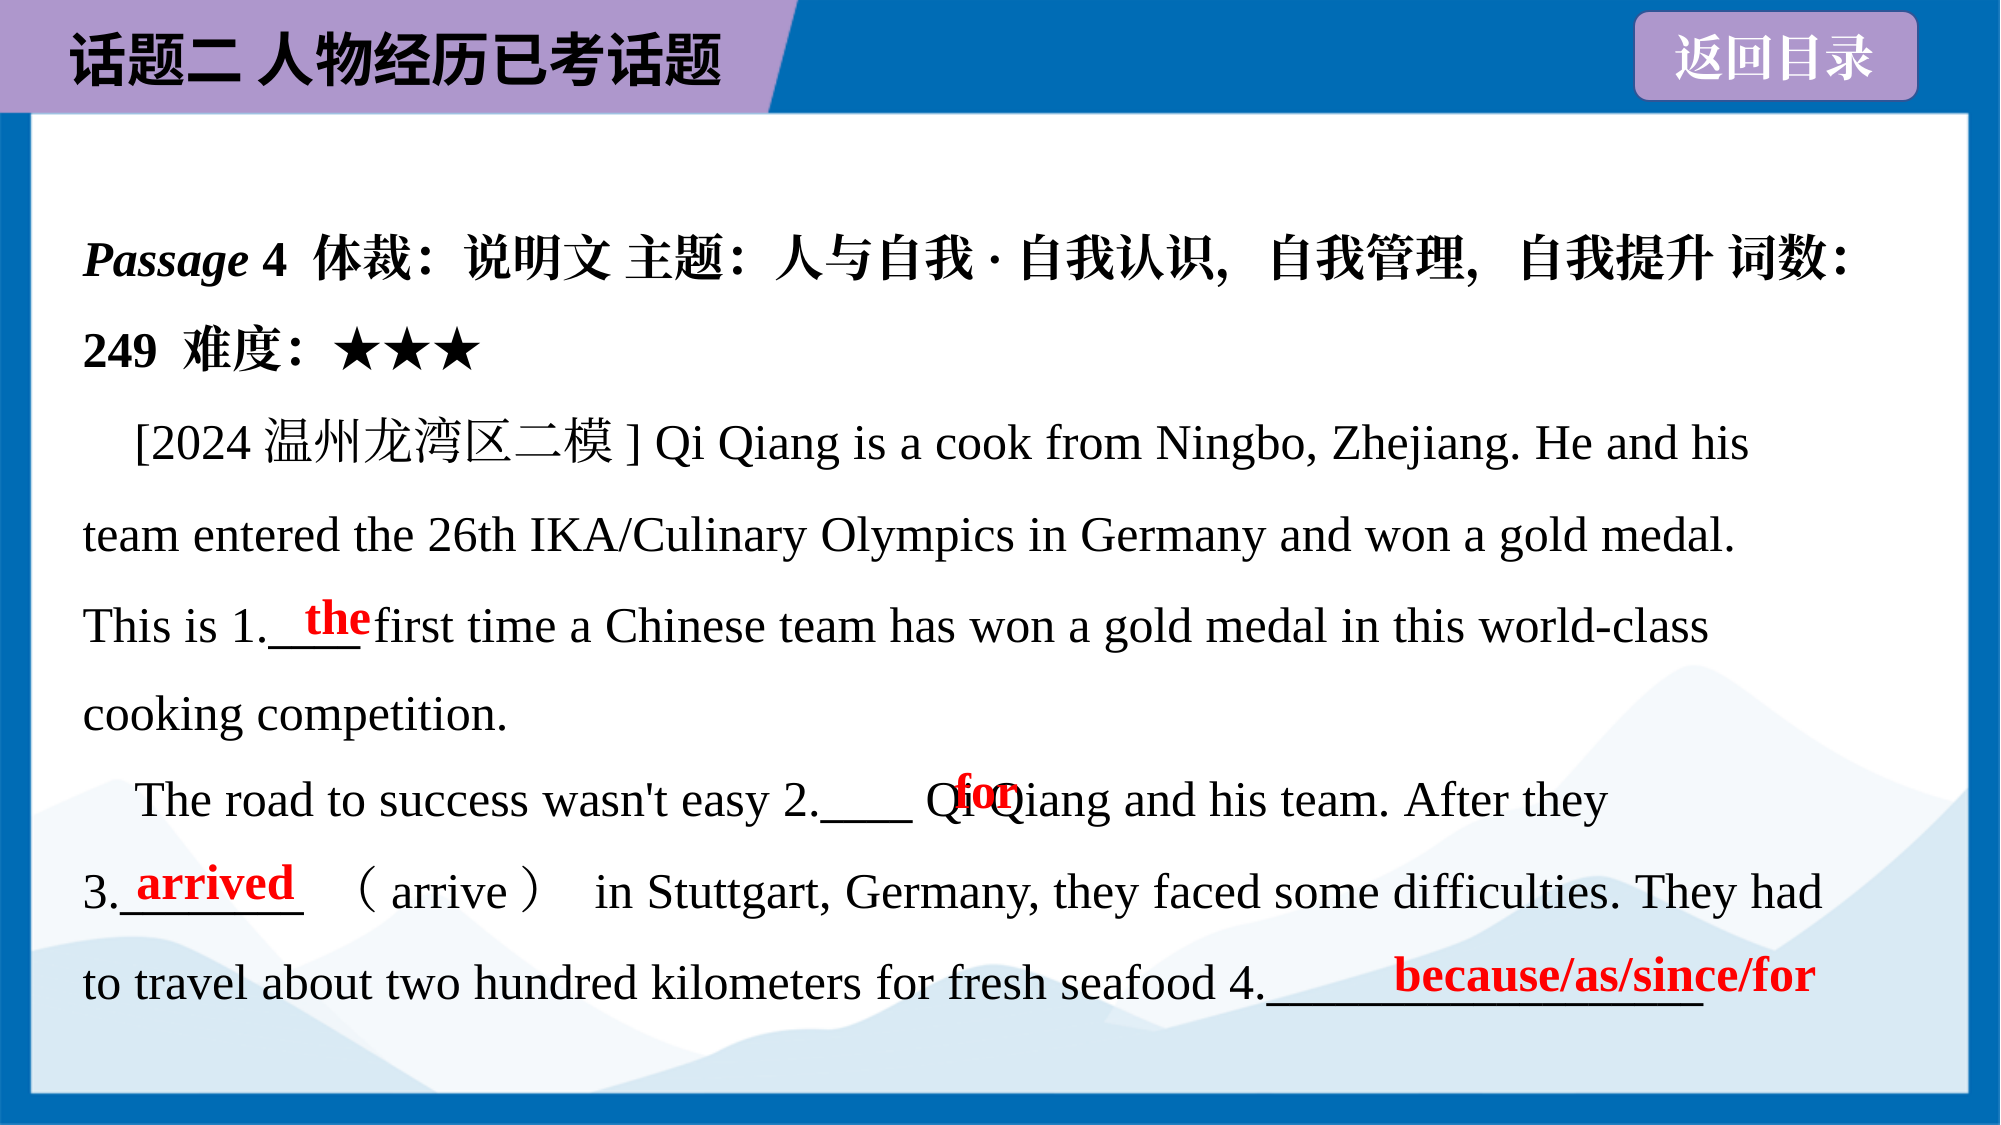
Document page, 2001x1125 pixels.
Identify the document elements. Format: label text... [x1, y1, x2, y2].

text_box for [936, 730, 1037, 809]
picture [0, 0, 2000, 1125]
text_box the [286, 556, 390, 636]
text_box arrived [118, 822, 313, 901]
text_box because/as/since/for [1376, 913, 1835, 993]
text_box The road to success wasn't easy 2.____ Qi Qiang and his team. After they 3.________ （arrive） in Stuttgart, Germany, they faced some difficulties. They had to travel about two hundred kilometers for fresh seafood 4.___________________ [82, 735, 1917, 1011]
text_box Passage 4 体裁：说明文 主题：人与自我·自我认识，自我管理，自我提升 词数： 249 难度：★★★ [2024温州龙湾区二模] Qi Qiang is a cook from Ningbo, Zhejiang. He and his team entered the 26th IKA/Culinary Olympics in Germany and won a gold medal. This is 1.____ first time a Chinese team has won a gold medal in this world-class cooking competition. [82, 194, 1917, 731]
